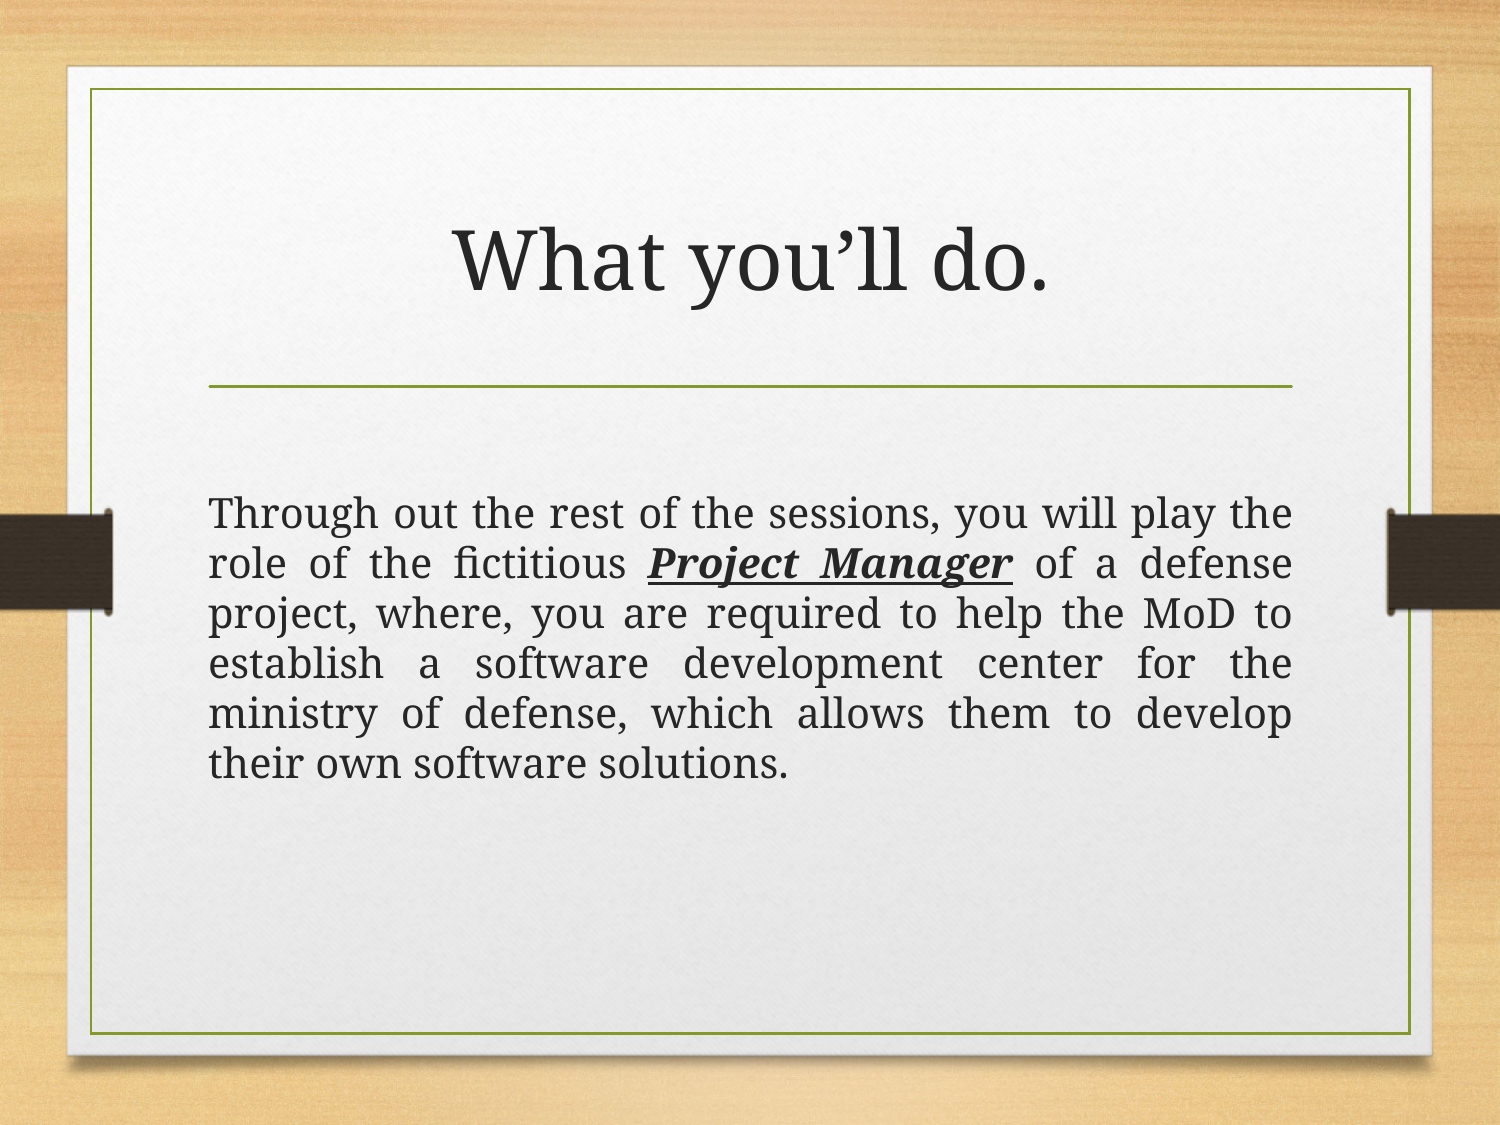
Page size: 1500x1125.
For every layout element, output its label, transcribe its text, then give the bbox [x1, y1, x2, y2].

title What you’ll do. [193, 150, 1309, 365]
picture [0, 0, 1500, 1125]
list Through out the rest of the sessions, you will play the role of the fictitious Project Manager of a defense project, where, you are required to help the MoD to establish a software development center for the ministry of defense, which allows them to develop their own software solutions. [193, 408, 1309, 818]
